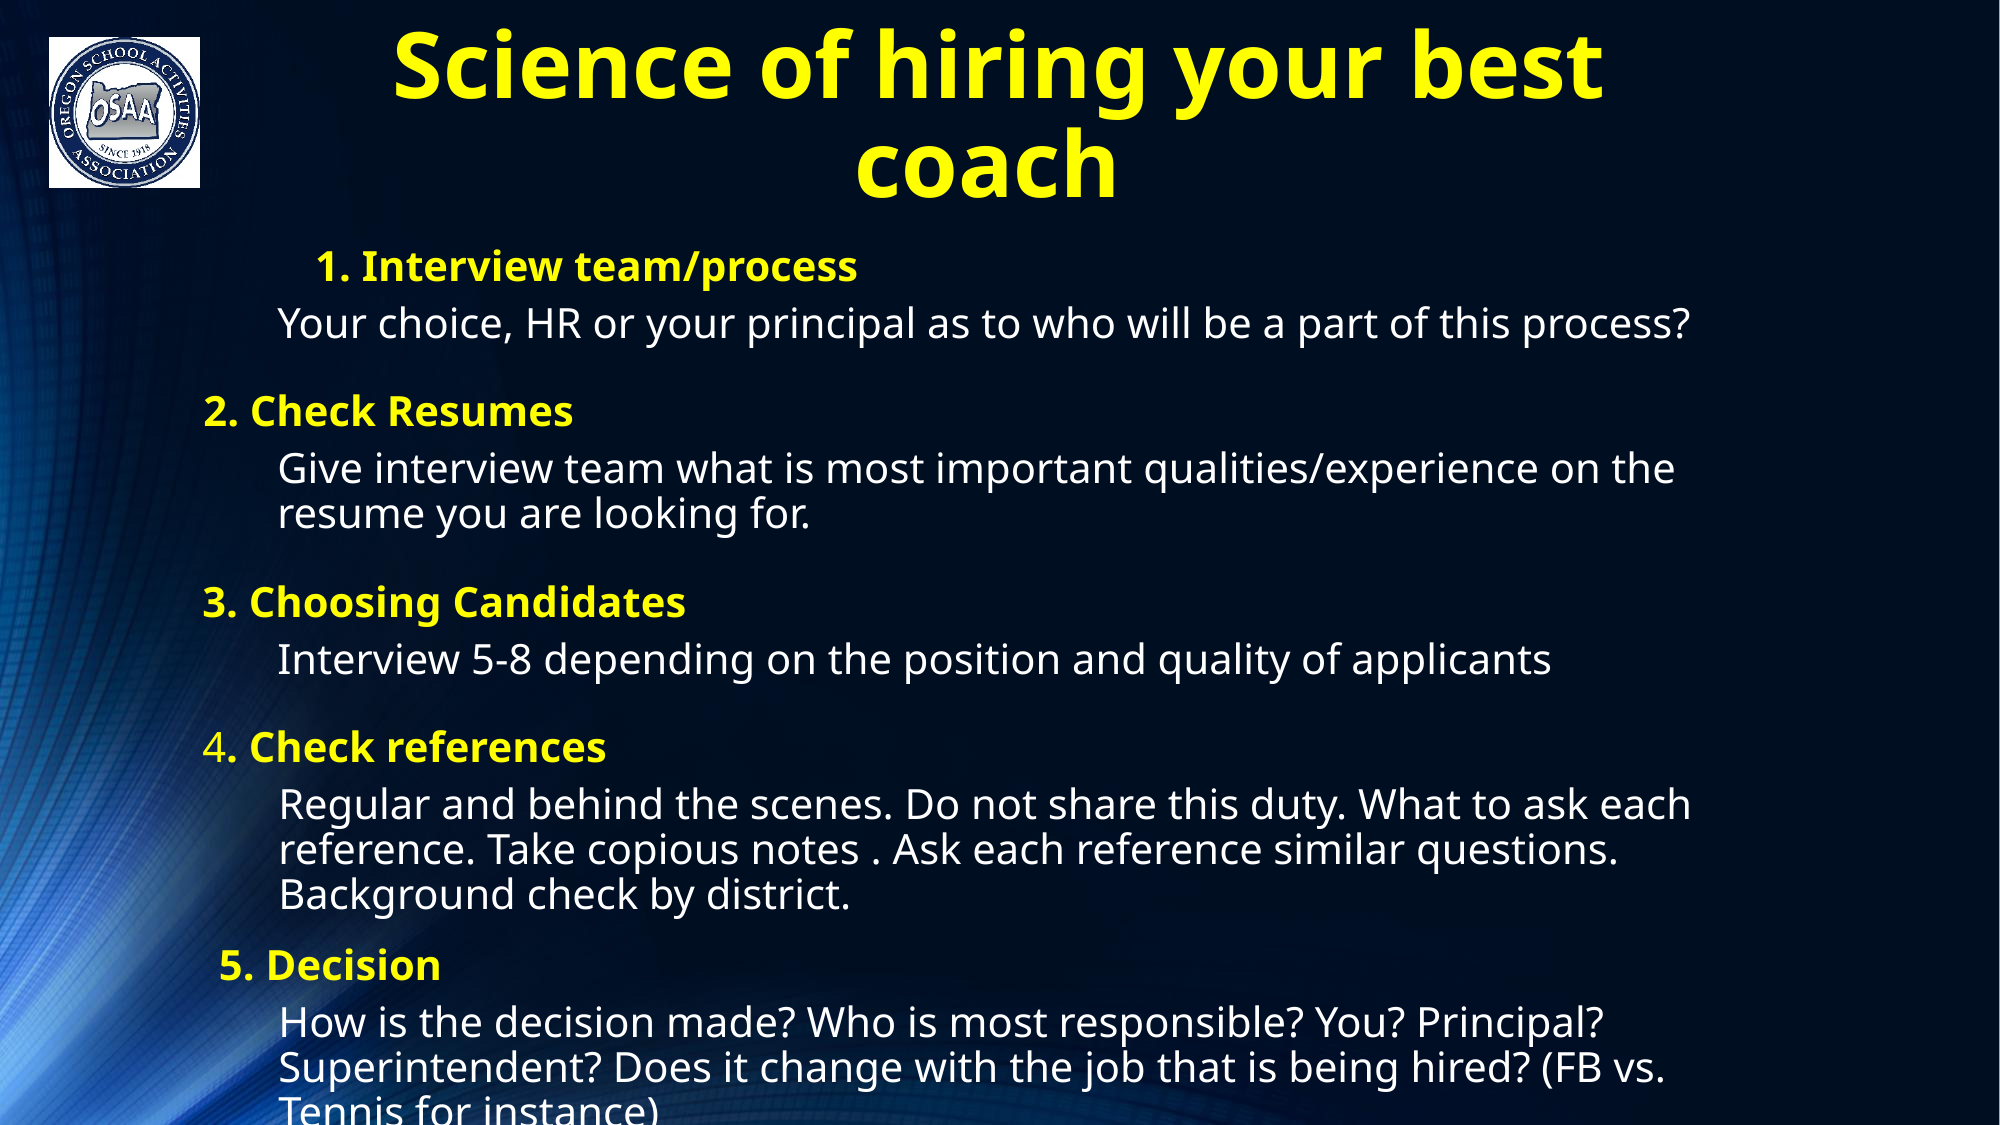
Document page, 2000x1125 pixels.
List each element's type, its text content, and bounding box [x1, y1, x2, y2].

text_box [274, 772, 1881, 960]
list 1. Interview team/process Your choice, HR or your principal as to who will be a part of this process? 2. Check Resumes Give interview team what is most important qualities/experience on the resume you are looking for. 3. Choosing Candidates Interview 5-8 depending on the position and quality of applicants 4. Check references Regular and behind the scenes. Do not share this duty. What to ask each reference. Take copious notes . Ask each reference similar questions. Background check by district. 5. Decision How is the decision made? Who is most responsible? You? Principal? Superintendent? Does it change with the job that is being hired? (FB vs. Tennis for instance) [112, 237, 1817, 1075]
title Science of hiring your best coach [249, 62, 1750, 225]
picture [0, 0, 2000, 1125]
